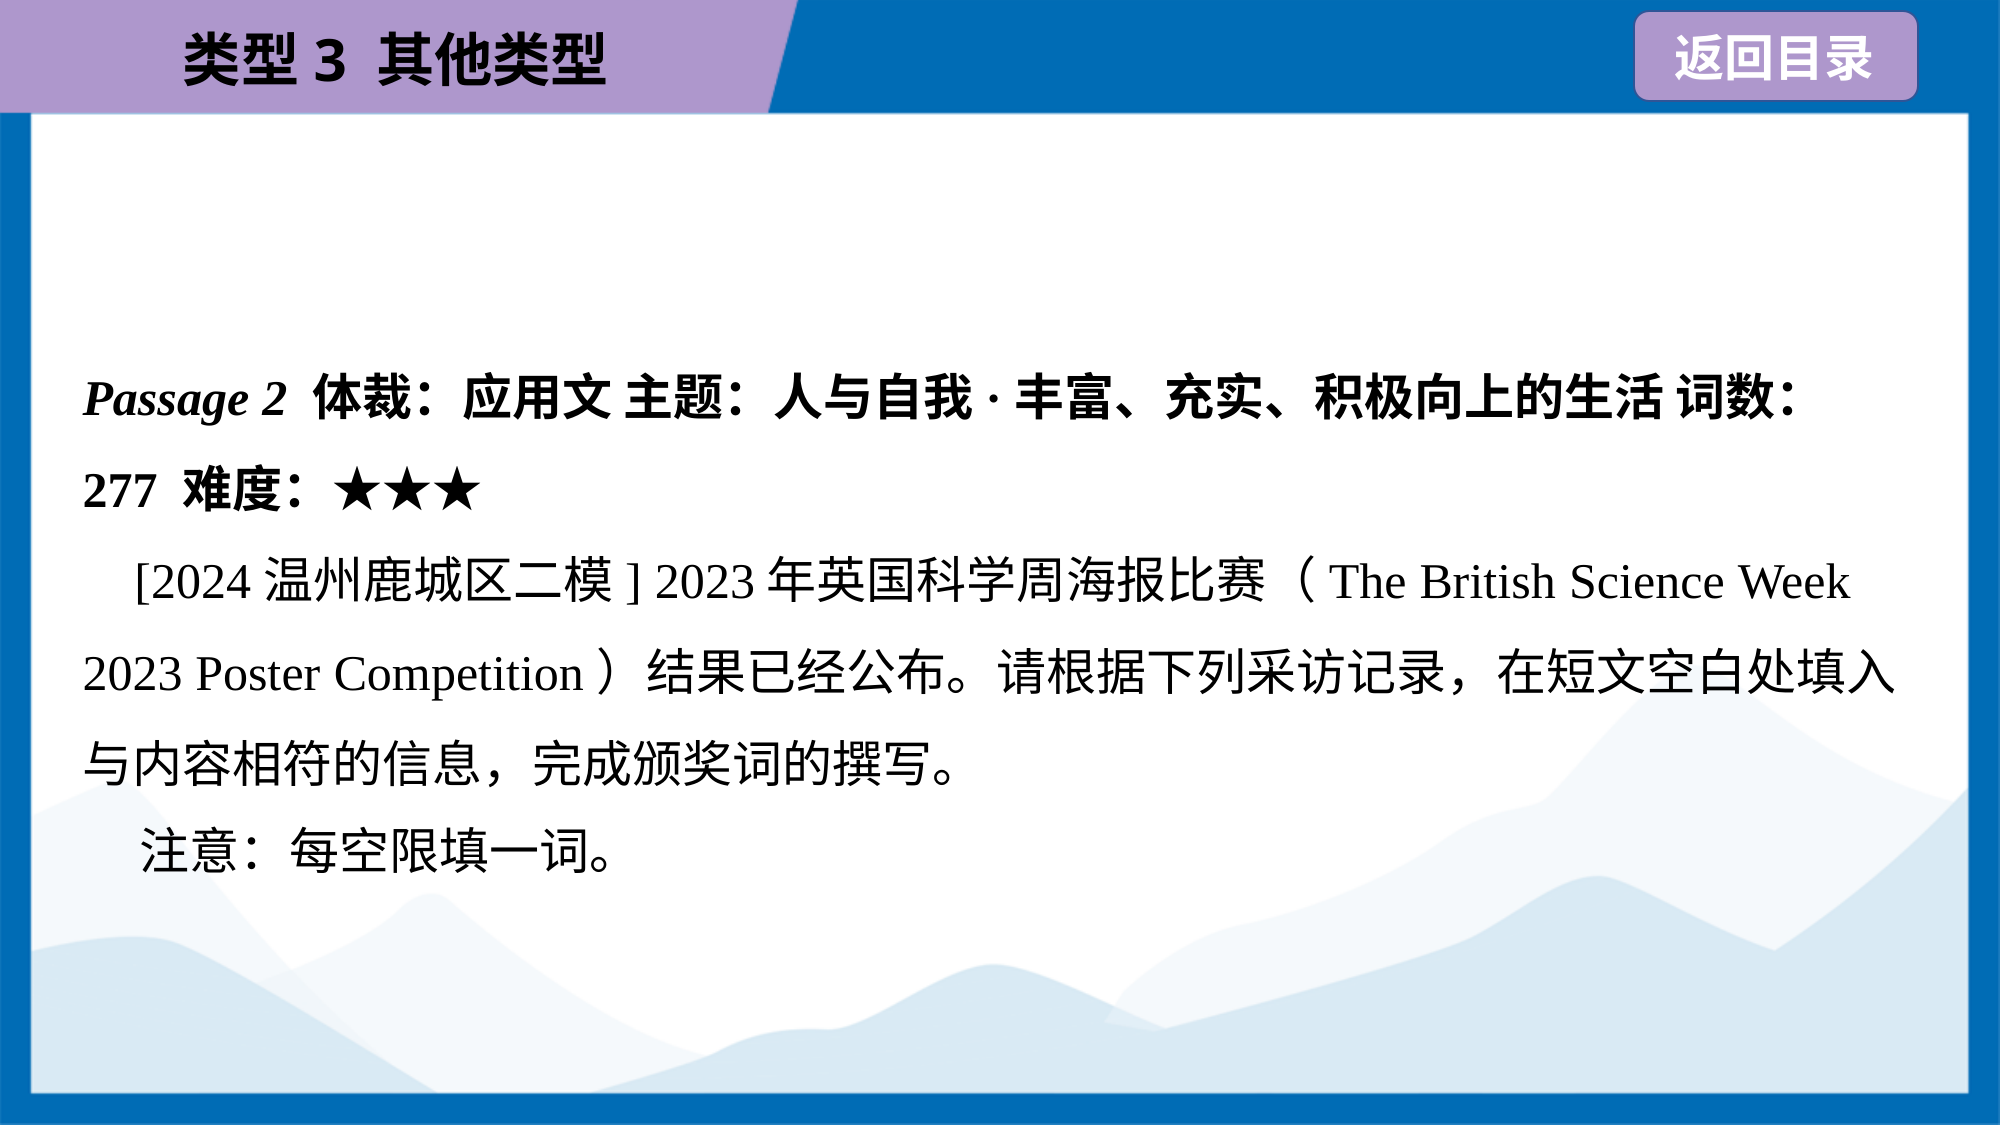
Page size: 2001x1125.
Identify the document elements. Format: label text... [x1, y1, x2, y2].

text_box Passage 2 体裁：应用文 主题：人与自我·丰富、充实、积极向上的生活 词数： 277 难度：★★★ [2024温州鹿城区二模] 2023年英国科学周海报比赛（The British Science Week 2023 Poster Competition）结果已经公布。请根据下列采访记录，在短文空白处填入 与内容相符的信息，完成颁奖词的撰写。 注意：每空限填一词。 [82, 333, 1917, 871]
picture [0, 0, 2000, 1125]
